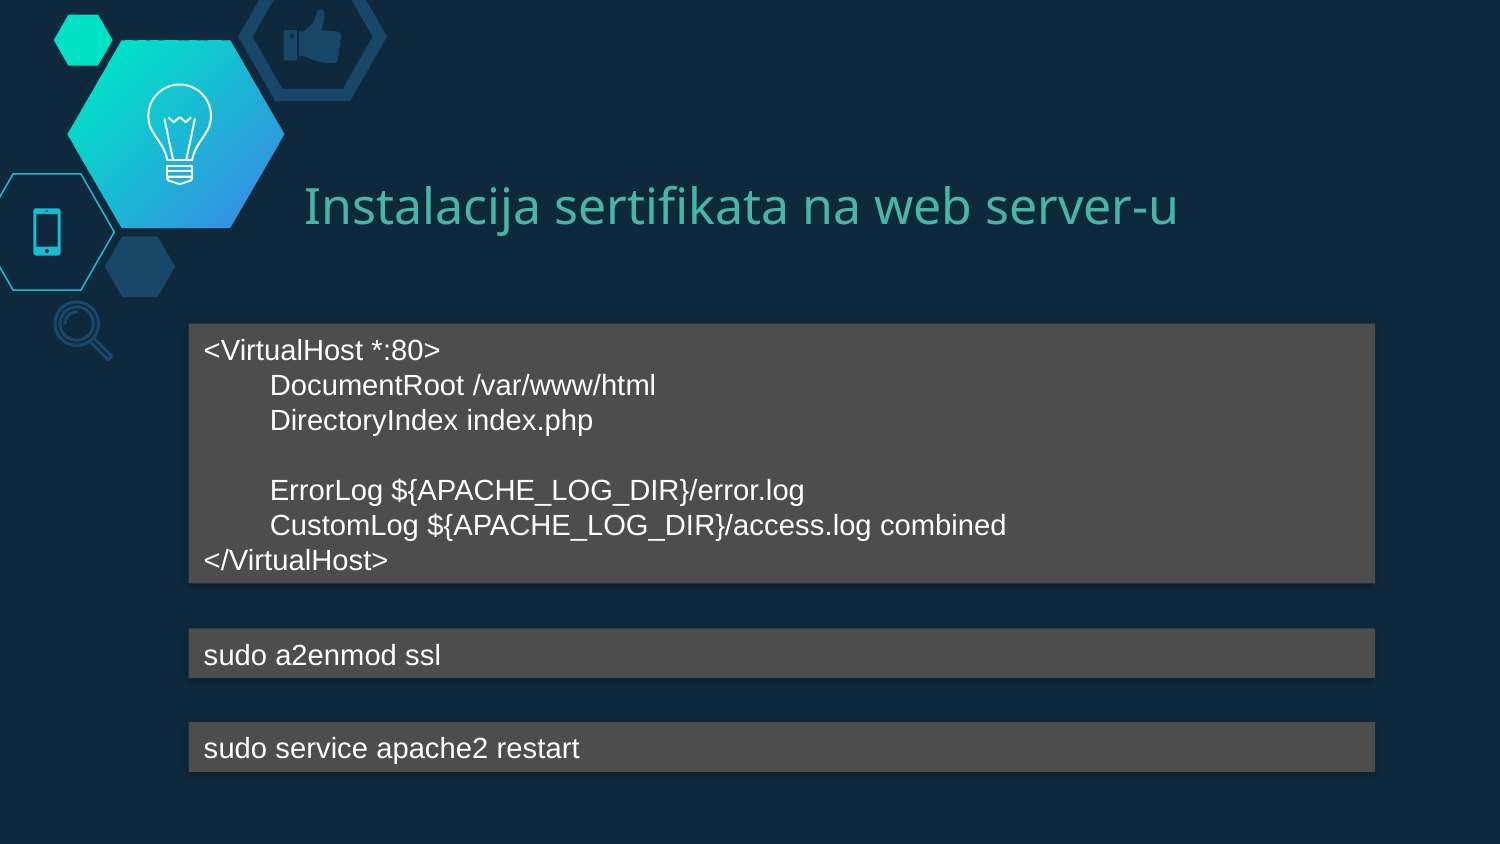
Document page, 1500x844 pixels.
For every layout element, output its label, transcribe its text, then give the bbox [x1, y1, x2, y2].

text_box <VirtualHost *:80> DocumentRoot /var/www/html DirectoryIndex index.php ErrorLog ${APACHE_LOG_DIR}/error.log CustomLog ${APACHE_LOG_DIR}/access.log combined </VirtualHost> [188, 323, 1376, 584]
text_box sudo a2enmod ssl [188, 628, 1376, 679]
text_box Instalacija sertifikata na web server-u [289, 166, 1426, 242]
text_box sudo service apache2 restart [188, 722, 1376, 773]
